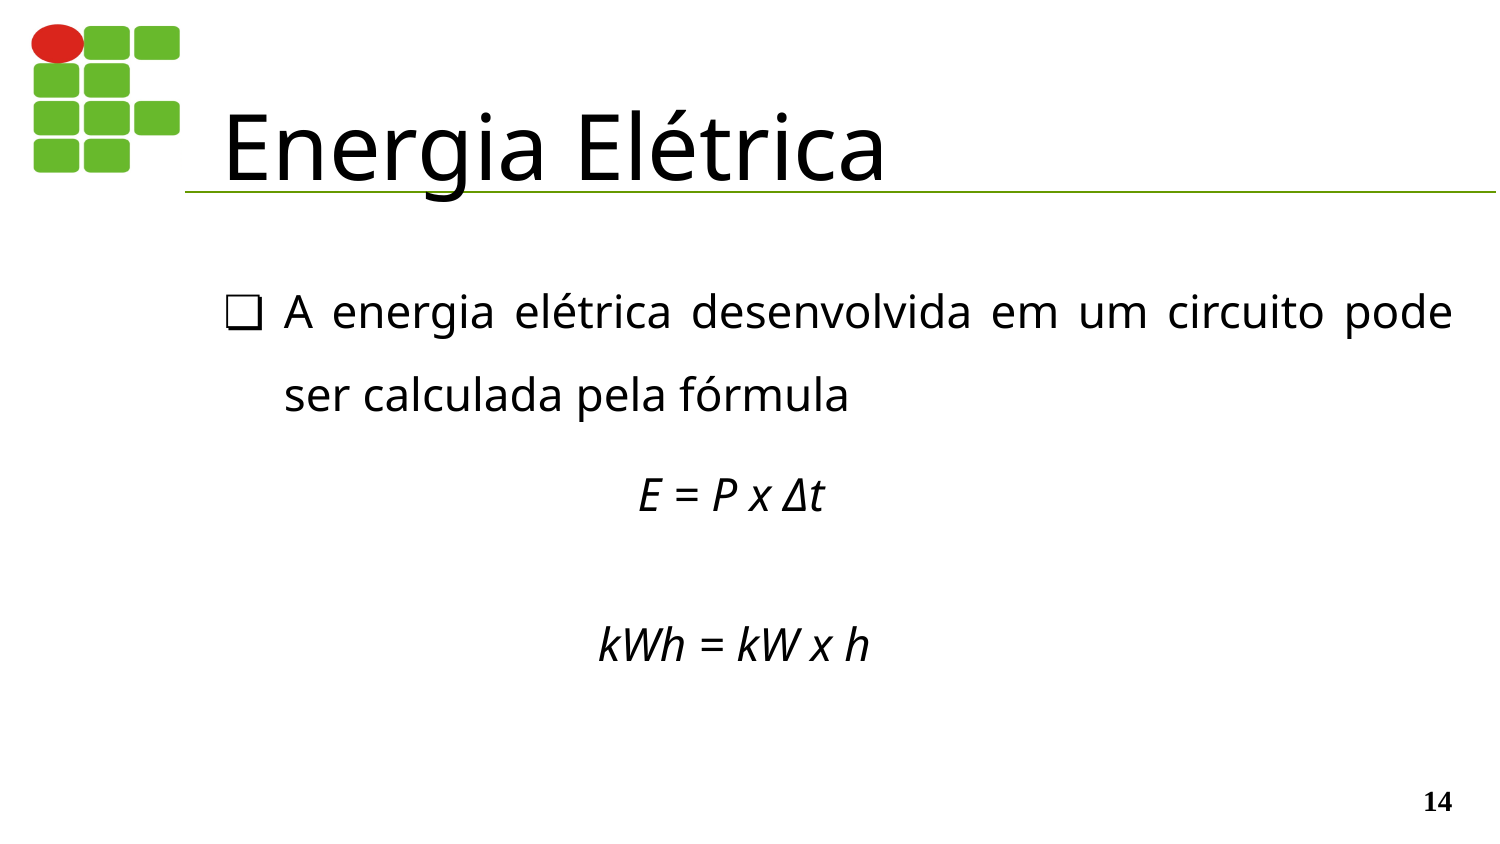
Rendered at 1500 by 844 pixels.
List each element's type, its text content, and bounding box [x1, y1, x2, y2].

text_box kWh = kW x h [582, 601, 917, 679]
title Energia Elétrica [206, 26, 1468, 207]
list A energia elétrica desenvolvida em um circuito pode ser calculada pela fórmula [193, 248, 1469, 408]
text_box E = P x Δt [622, 451, 878, 538]
text_box ‹#› [1397, 768, 1468, 825]
picture [29, 23, 182, 174]
